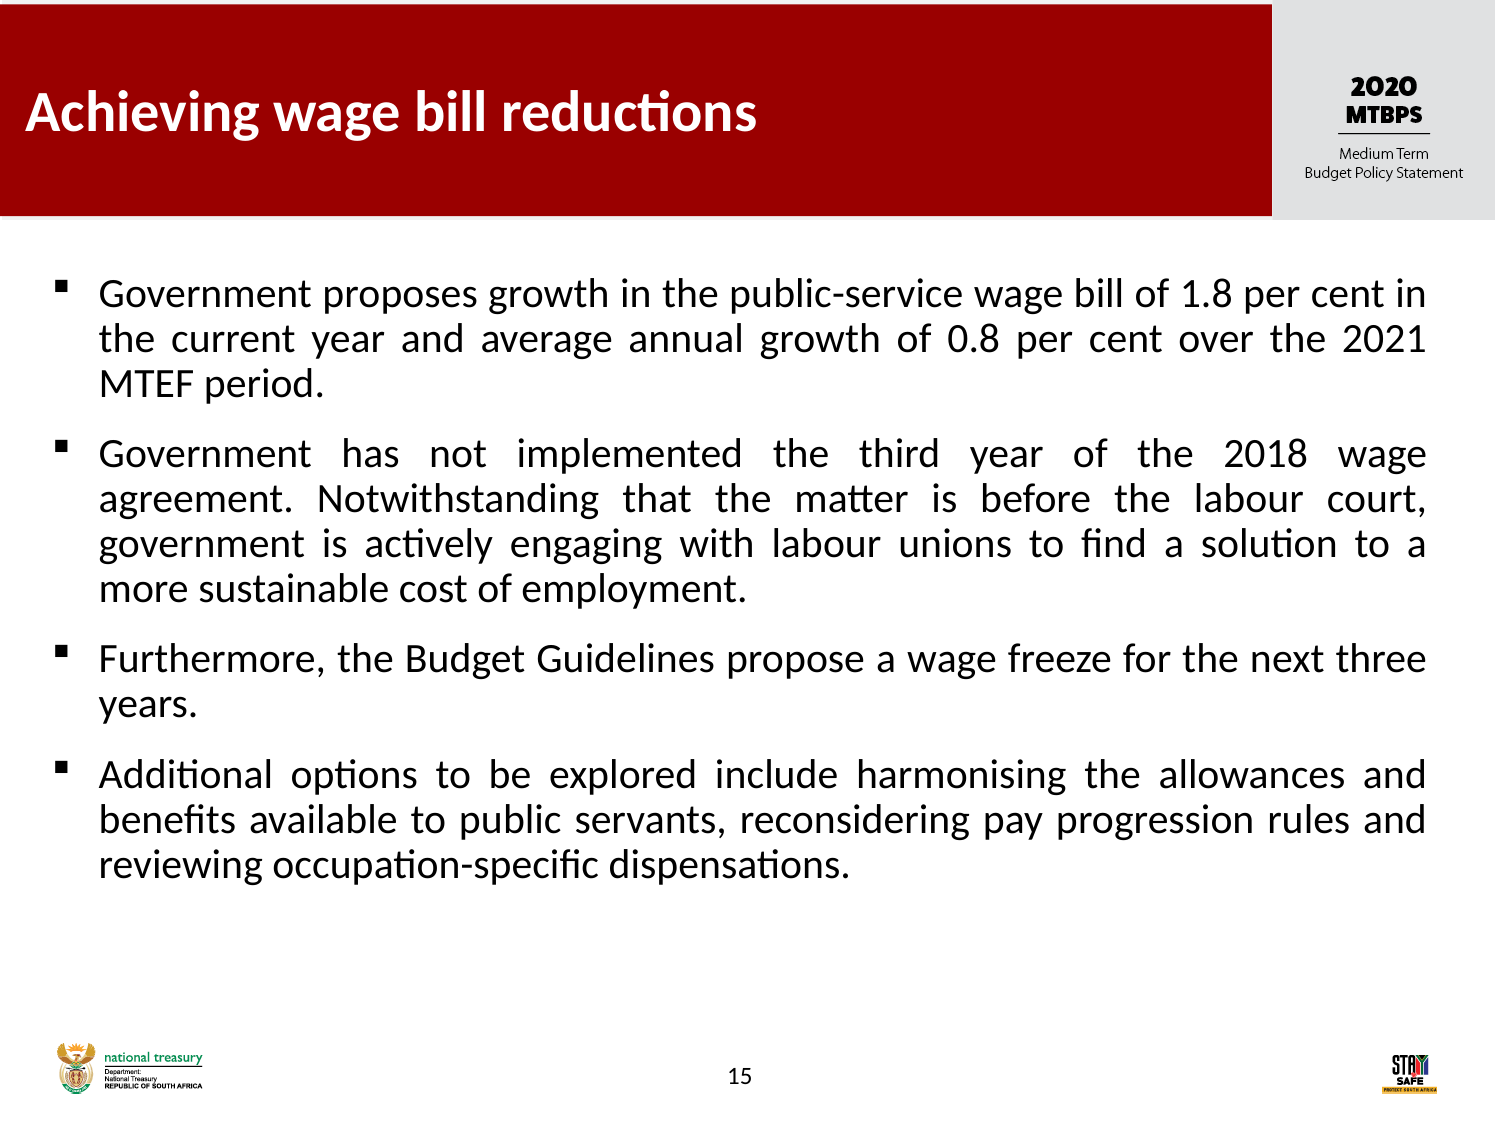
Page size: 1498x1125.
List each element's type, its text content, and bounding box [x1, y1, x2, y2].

text_box Achieving wage bill reductions [10, 5, 1272, 212]
text_box [0, 4, 1272, 217]
slide_number 14 [549, 1077, 930, 1105]
picture [2, 0, 1495, 220]
text_box Government proposes growth in the public-service wage bill of 1.8 per cent in the current year and average annual growth of 0.8 per cent over the 2021 MTEF period. Government has not implemented the third year of the 2018 wage agreement. Notwithstanding that the matter is before the labour court, government is actively engaging with labour unions to find a solution to a more sustainable cost of employment. Furthermore, the Budget Guidelines propose a wage freeze for the next three years. Additional options to be explored include harmonising the allowances and benefits available to public servants, reconsidering pay progression rules and reviewing occupation-specific dispensations. [37, 264, 1443, 1077]
picture [930, 1077, 1437, 1094]
picture [57, 1077, 549, 1094]
